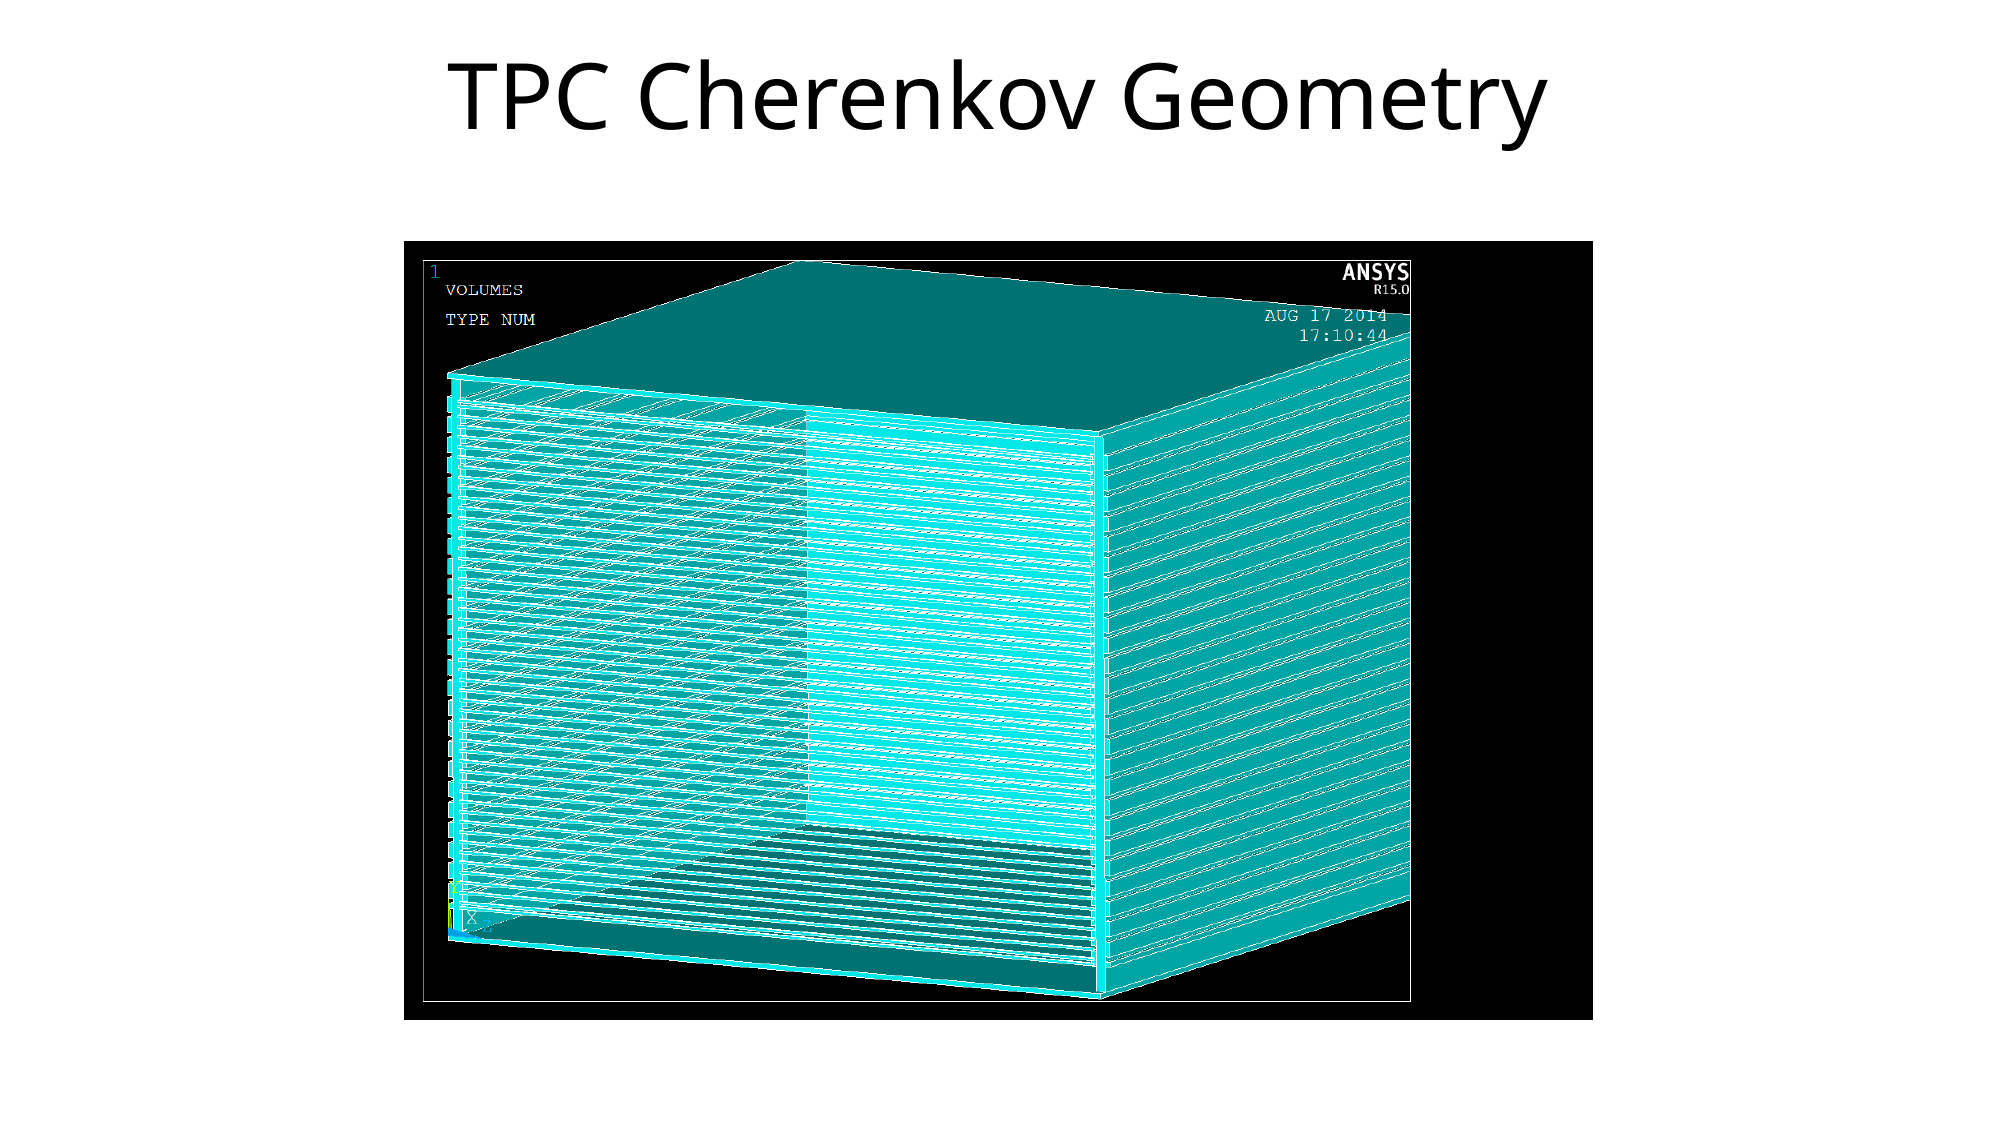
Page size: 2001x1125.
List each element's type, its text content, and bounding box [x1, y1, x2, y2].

picture [404, 241, 1593, 1020]
title TPC Cherenkov Geometry [135, 24, 1861, 242]
